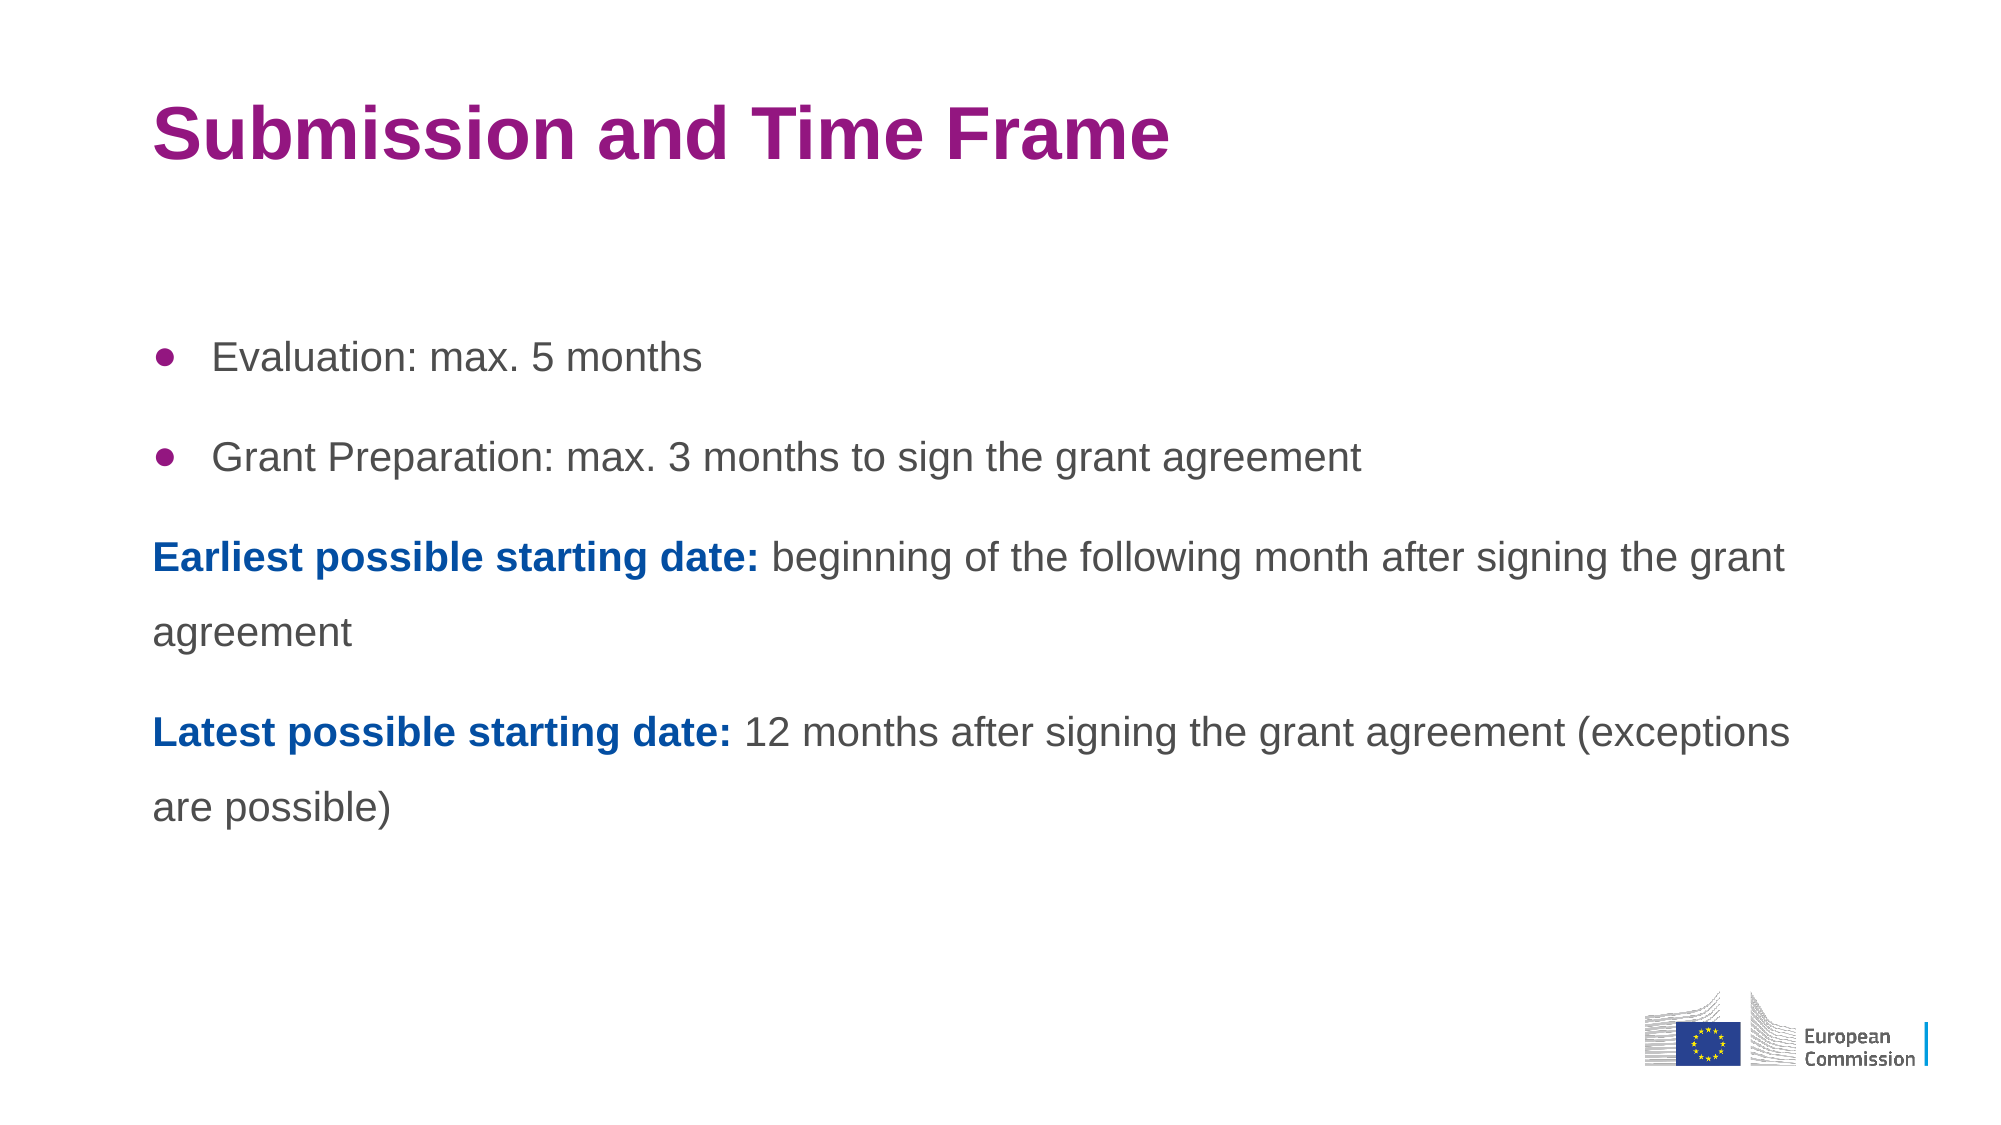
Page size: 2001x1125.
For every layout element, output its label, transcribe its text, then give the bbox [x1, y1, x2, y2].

list Evaluation: max. 5 months Grant Preparation: max. 3 months to sign the grant agreement Earliest possible starting date: beginning of the following month after signing the grant agreement Latest possible starting date: 12 months after signing the grant agreement (exceptions are possible) [137, 175, 1860, 902]
title Submission and Time Frame [137, 76, 1863, 176]
picture [1645, 991, 1928, 1066]
